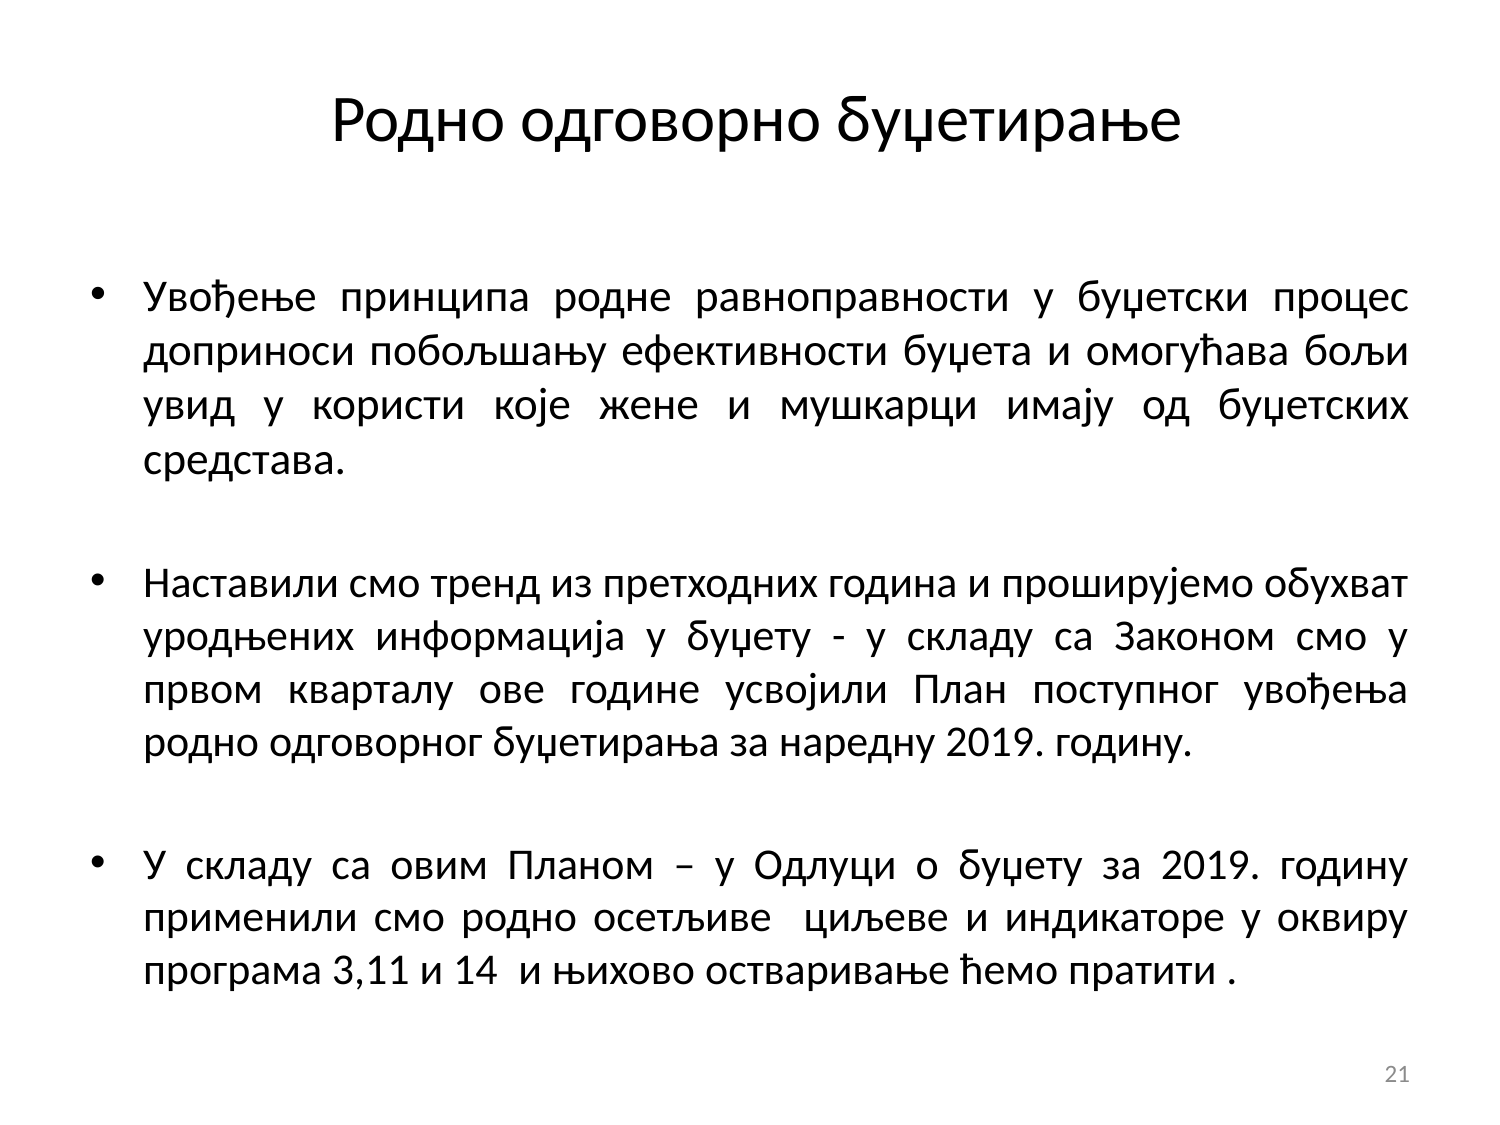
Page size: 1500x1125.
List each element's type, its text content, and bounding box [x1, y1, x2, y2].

slide_number 21 [1074, 1042, 1425, 1103]
title Родно одговорно буџетирање [75, 45, 1425, 185]
list Увођење принципа родне равноправности у буџетски процес доприноси побољшању ефективности буџета и омогућава бољи увид у користи које жене и мушкарци имају од буџетских средстава. Наставили смо тренд из претходних година и проширујемо обухват уродњених информација у буџету - у складу са Законом смо у првом кварталу ове године усвојили План поступног увођења родно одговорног буџетирања за наредну 2019. годину. У складу са овим Планом – у Одлуци о буџету за 2019. годину применили смо родно осетљиве циљеве и индикаторе у оквиру програма 3,11 и 14 и њихово остваривање ћемо пратити . [75, 196, 1425, 1080]
